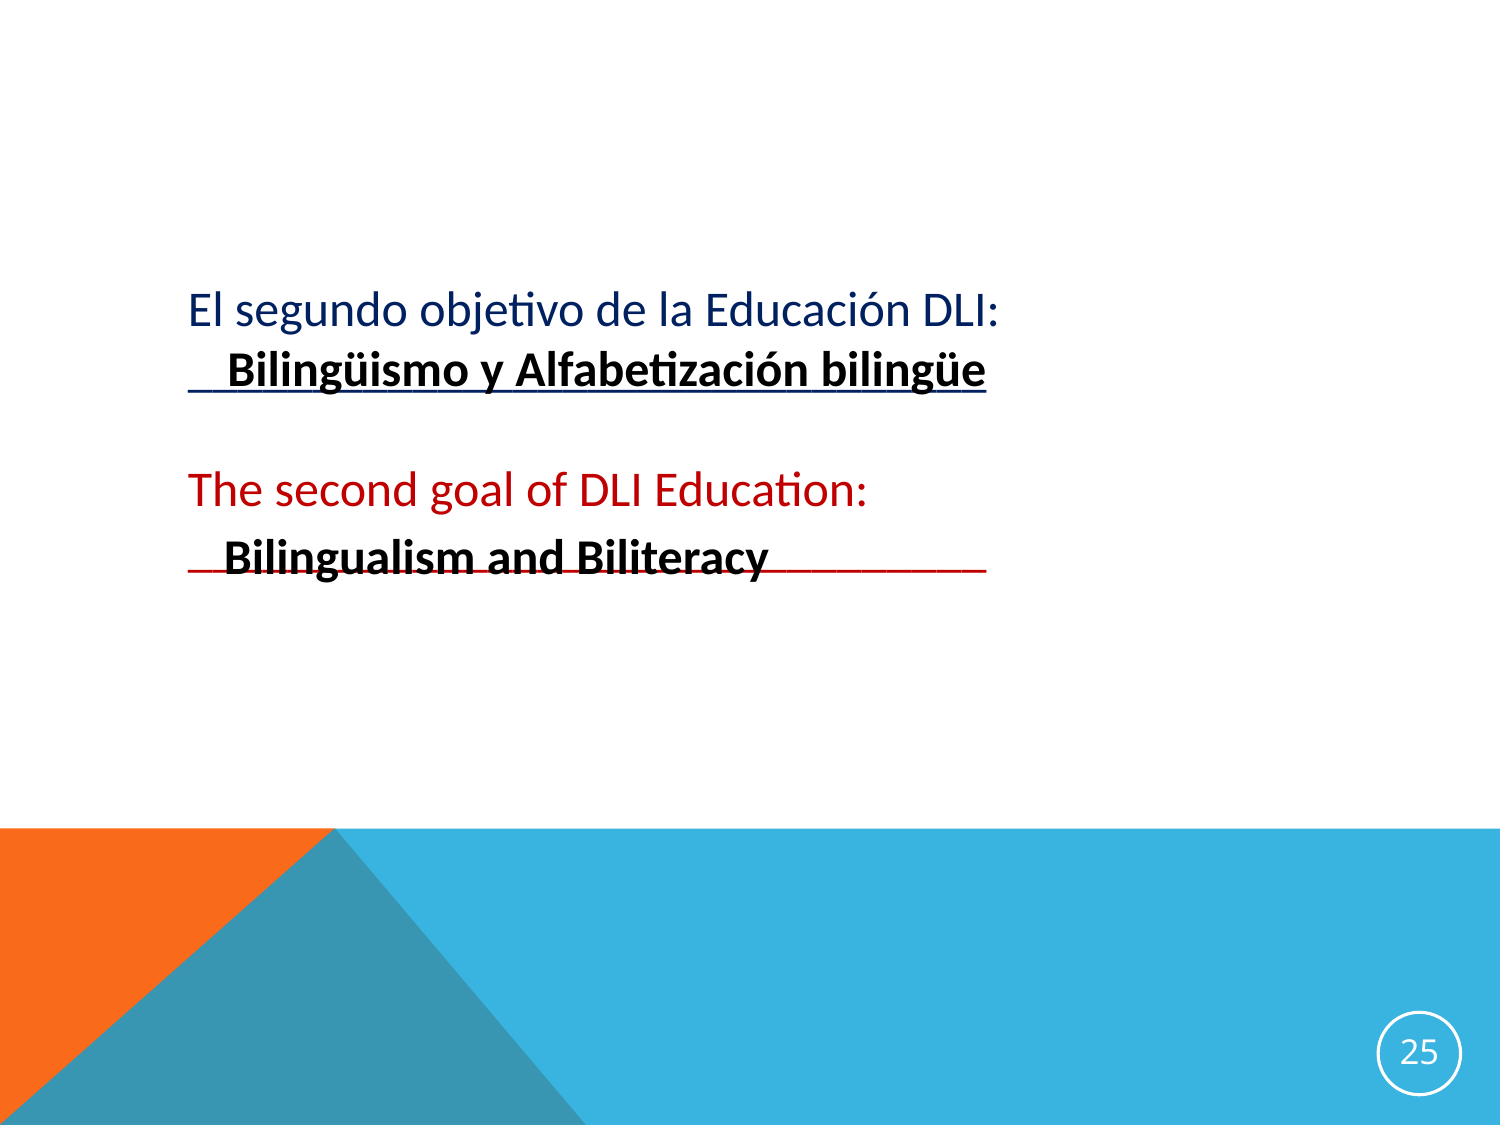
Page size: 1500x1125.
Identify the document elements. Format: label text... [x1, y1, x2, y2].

text_box El segundo objetivo de la Educación DLI: ________________________________ The second goal of DLI Education: ________________________________ [173, 269, 1309, 584]
slide_number 25 [1376, 1010, 1463, 1097]
text_box Bilingüismo y Alfabetización bilingüe [212, 324, 1002, 404]
text_box Bilingualism and Biliteracy [209, 512, 785, 592]
